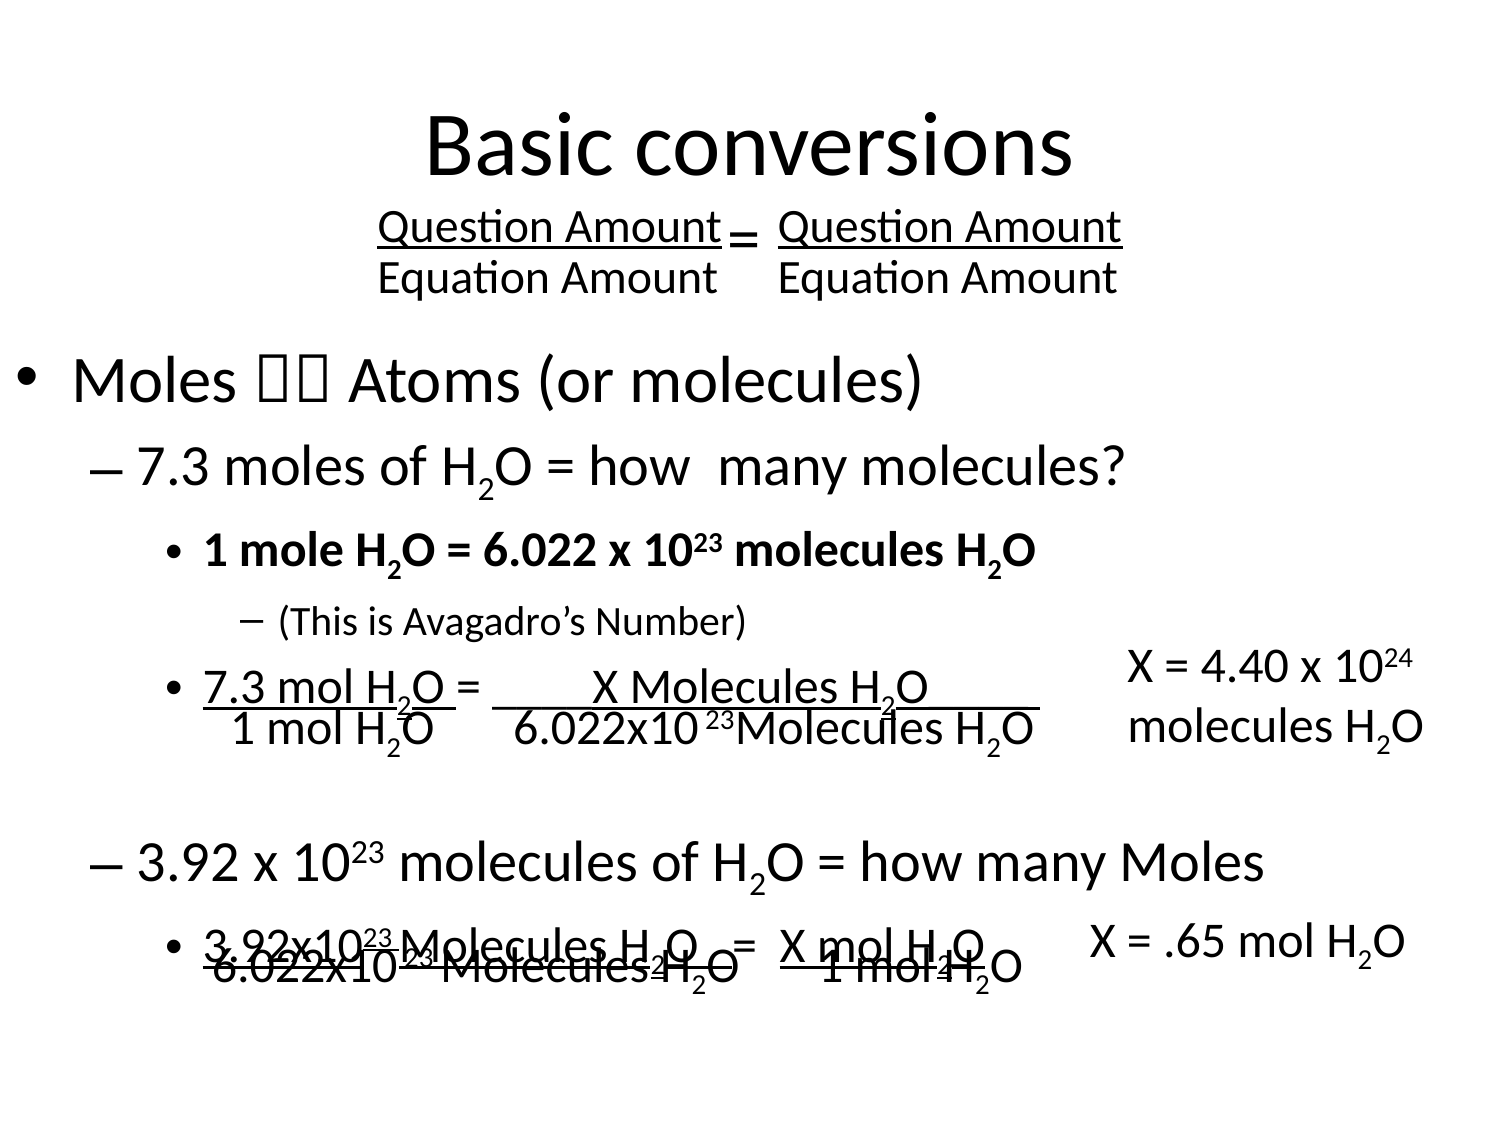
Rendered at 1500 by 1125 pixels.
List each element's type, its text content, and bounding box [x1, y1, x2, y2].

text_box 1 mol H2O 6.022x10 23Molecules H2O [65, 687, 1050, 771]
text_box X = .65 mol H2O [1074, 899, 1500, 983]
text_box X = 4.40 x 1024 molecules H2O [1112, 624, 1500, 768]
text_box 6.022x10 23 Molecules H2O 1 mol H2O [47, 924, 1038, 1008]
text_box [362, 187, 1138, 338]
title Basic conversions [75, 45, 1425, 174]
list [Question amount/Equation amount = Question amount/Equation amount] Moles  Atoms (or molecules) 7.3 moles of H2O = how many molecules? 1 mole H2O = 6.022 x 1023 molecules H2O (This is Avagadro’s Number) 7.3 mol H2O = ____X Molecules H2O____ 3.92 x 1023 molecules of H2O = how many Moles 3.92x1023 Molecules H2O = X mol H2O [0, 174, 1500, 1125]
